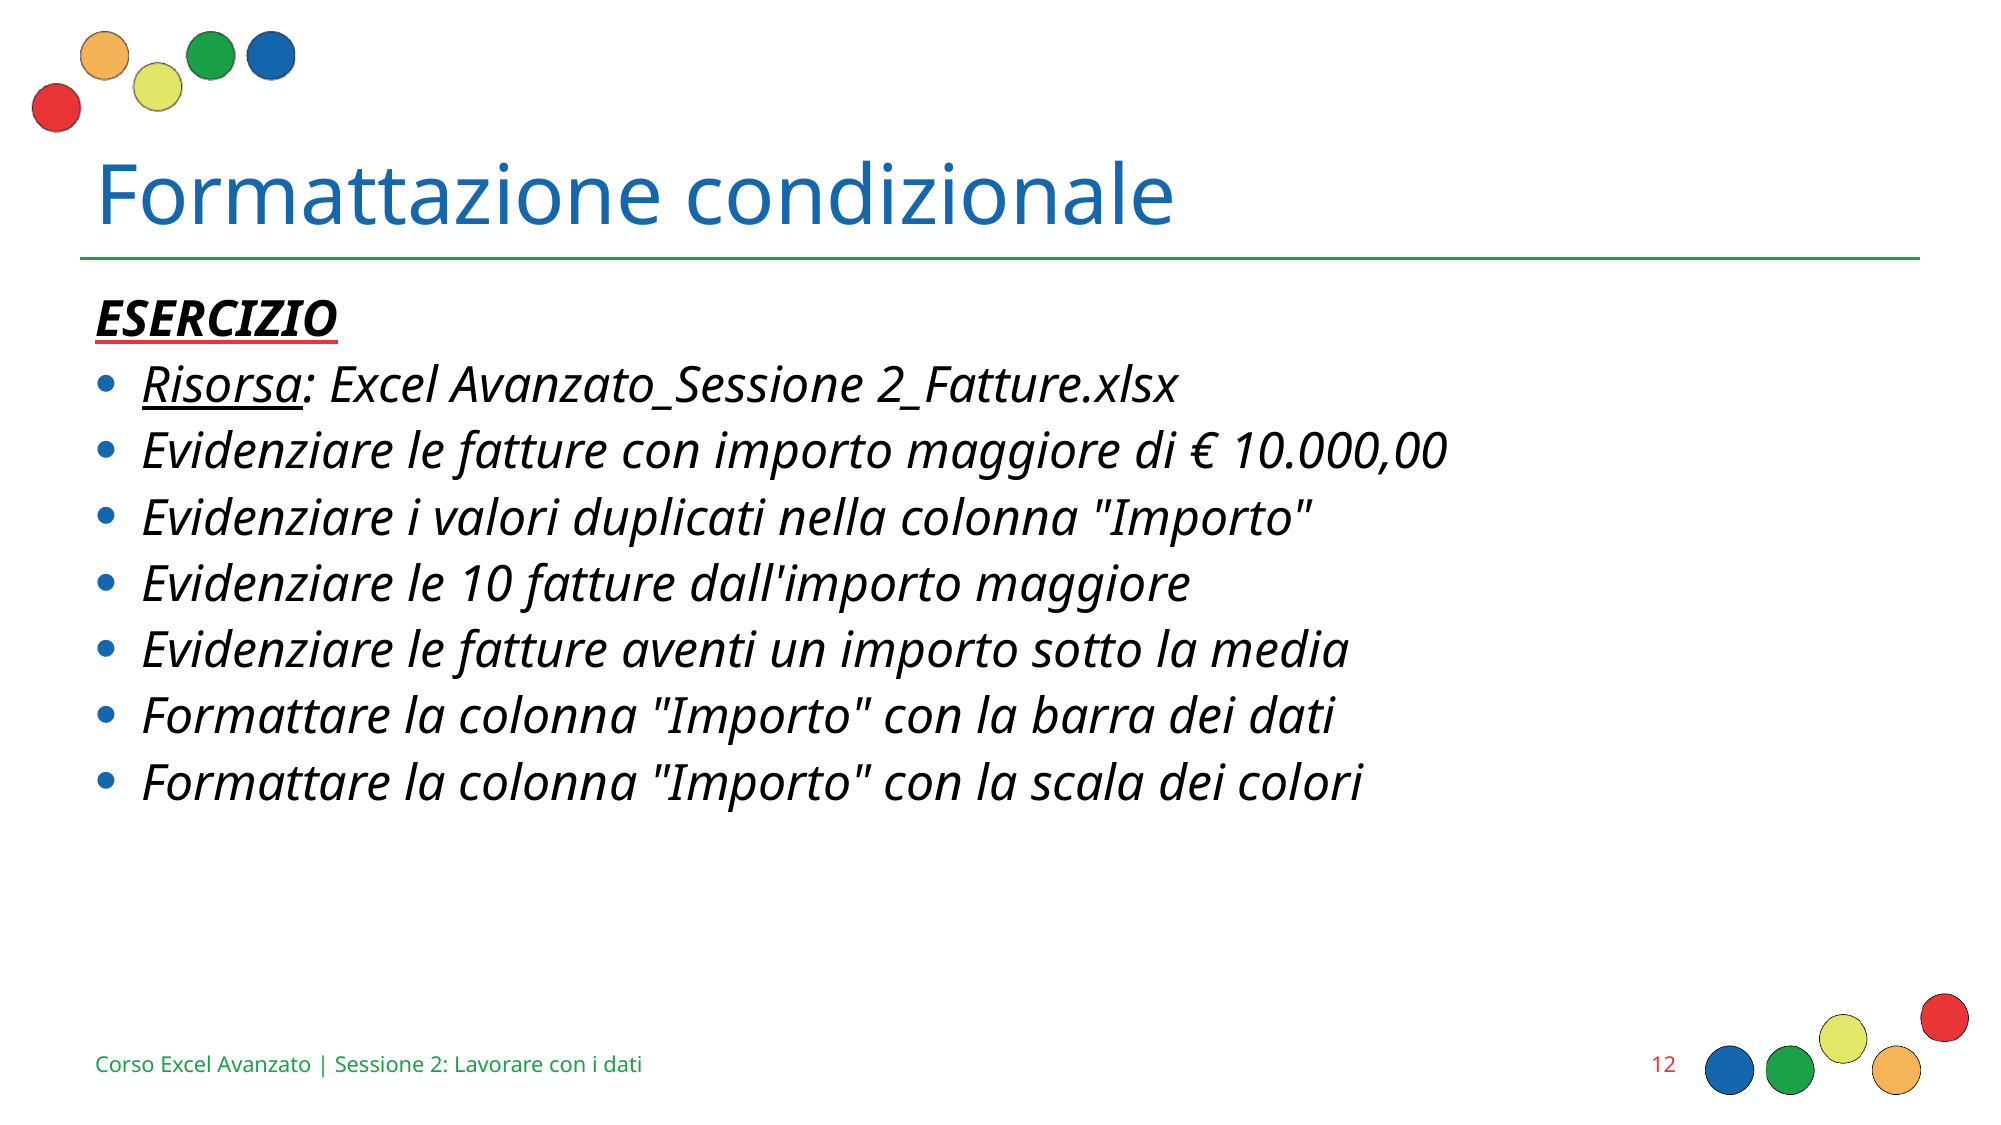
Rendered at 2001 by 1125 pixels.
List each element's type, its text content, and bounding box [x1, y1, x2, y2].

picture [1704, 990, 1971, 1096]
list ESERCIZIO Risorsa: Excel Avanzato_Sessione 2_Fatture.xlsx Evidenziare le fatture con importo maggiore di € 10.000,00 Evidenziare i valori duplicati nella colonna "Importo" Evidenziare le 10 fatture dall'importo maggiore Evidenziare le fatture aventi un importo sotto la media Formattare la colonna "Importo" con la barra dei dati Formattare la colonna "Importo" con la scala dei colori [80, 278, 1920, 1011]
title Formattazione condizionale [80, 123, 1920, 259]
footer Corso Excel Avanzato | Sessione 2: Lavorare con i dati [80, 1035, 1571, 1096]
slide_number 12 [1583, 1035, 1692, 1096]
picture [29, 30, 295, 135]
